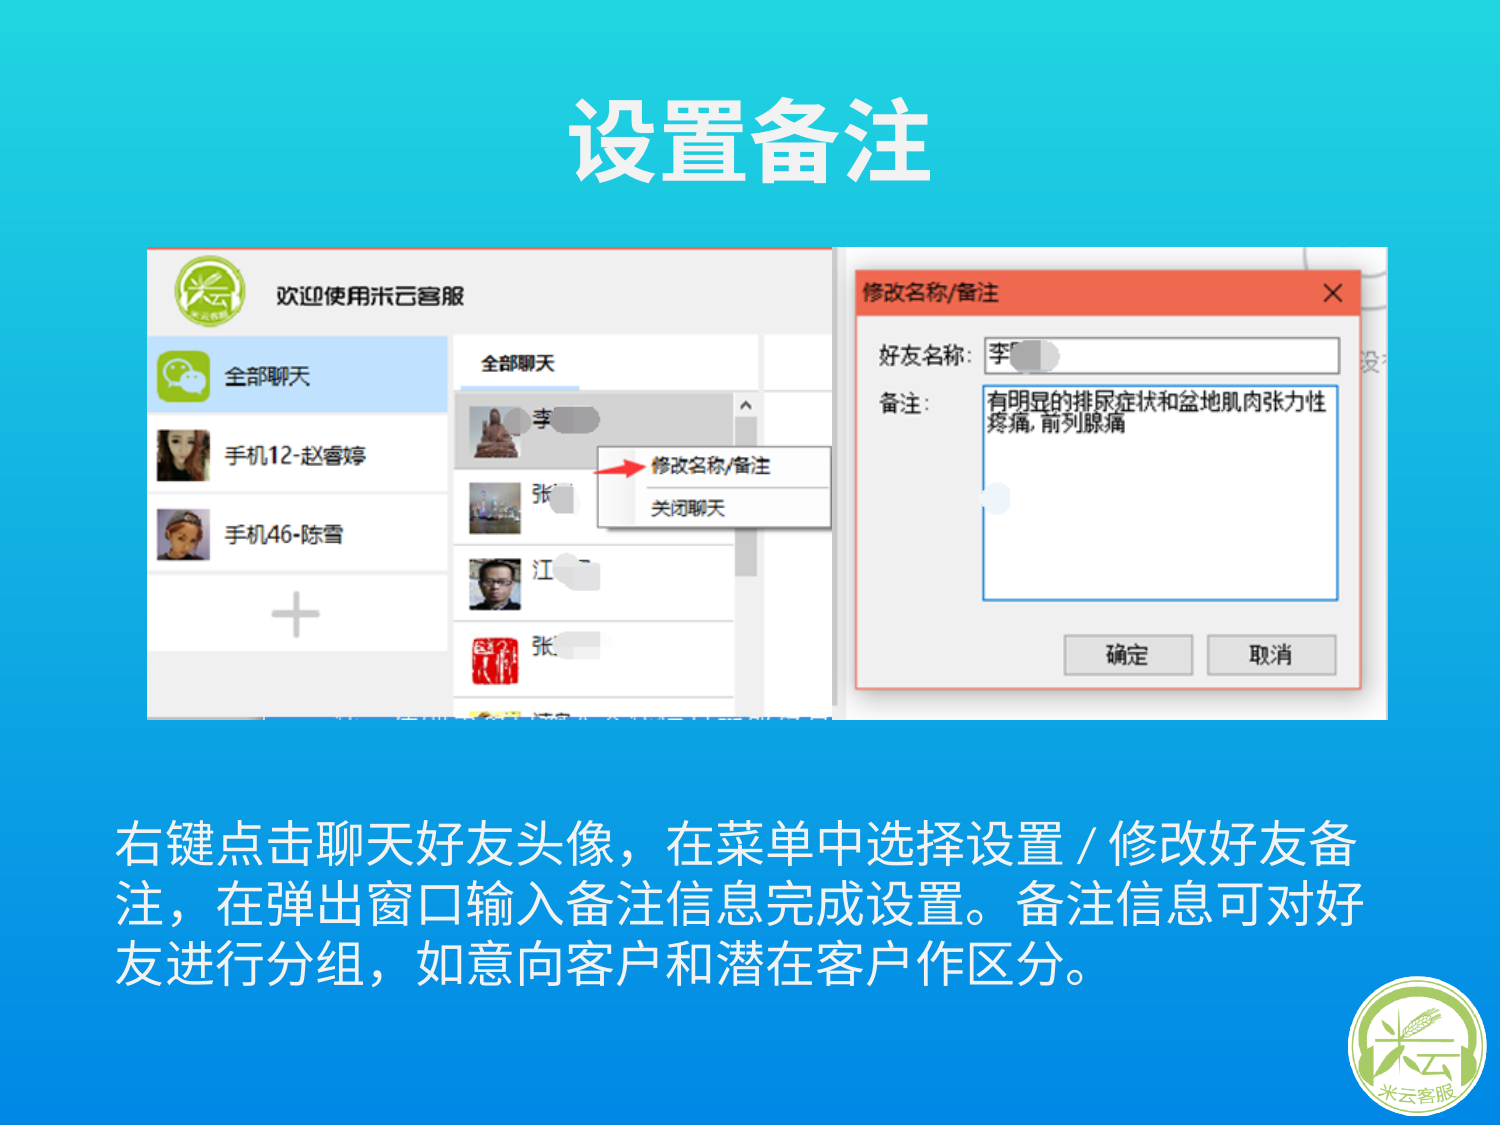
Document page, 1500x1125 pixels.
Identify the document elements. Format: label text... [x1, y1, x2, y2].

title 设置备注 [75, 45, 1425, 233]
picture [1339, 970, 1500, 1125]
text_box 右键点击聊天好友头像，在菜单中选择设置/修改好友备注，在弹出窗口输入备注信息完成设置。备注信息可对好友进行分组，如意向客户和潜在客户作区分。 [100, 804, 1388, 1000]
picture [0, 246, 1500, 719]
